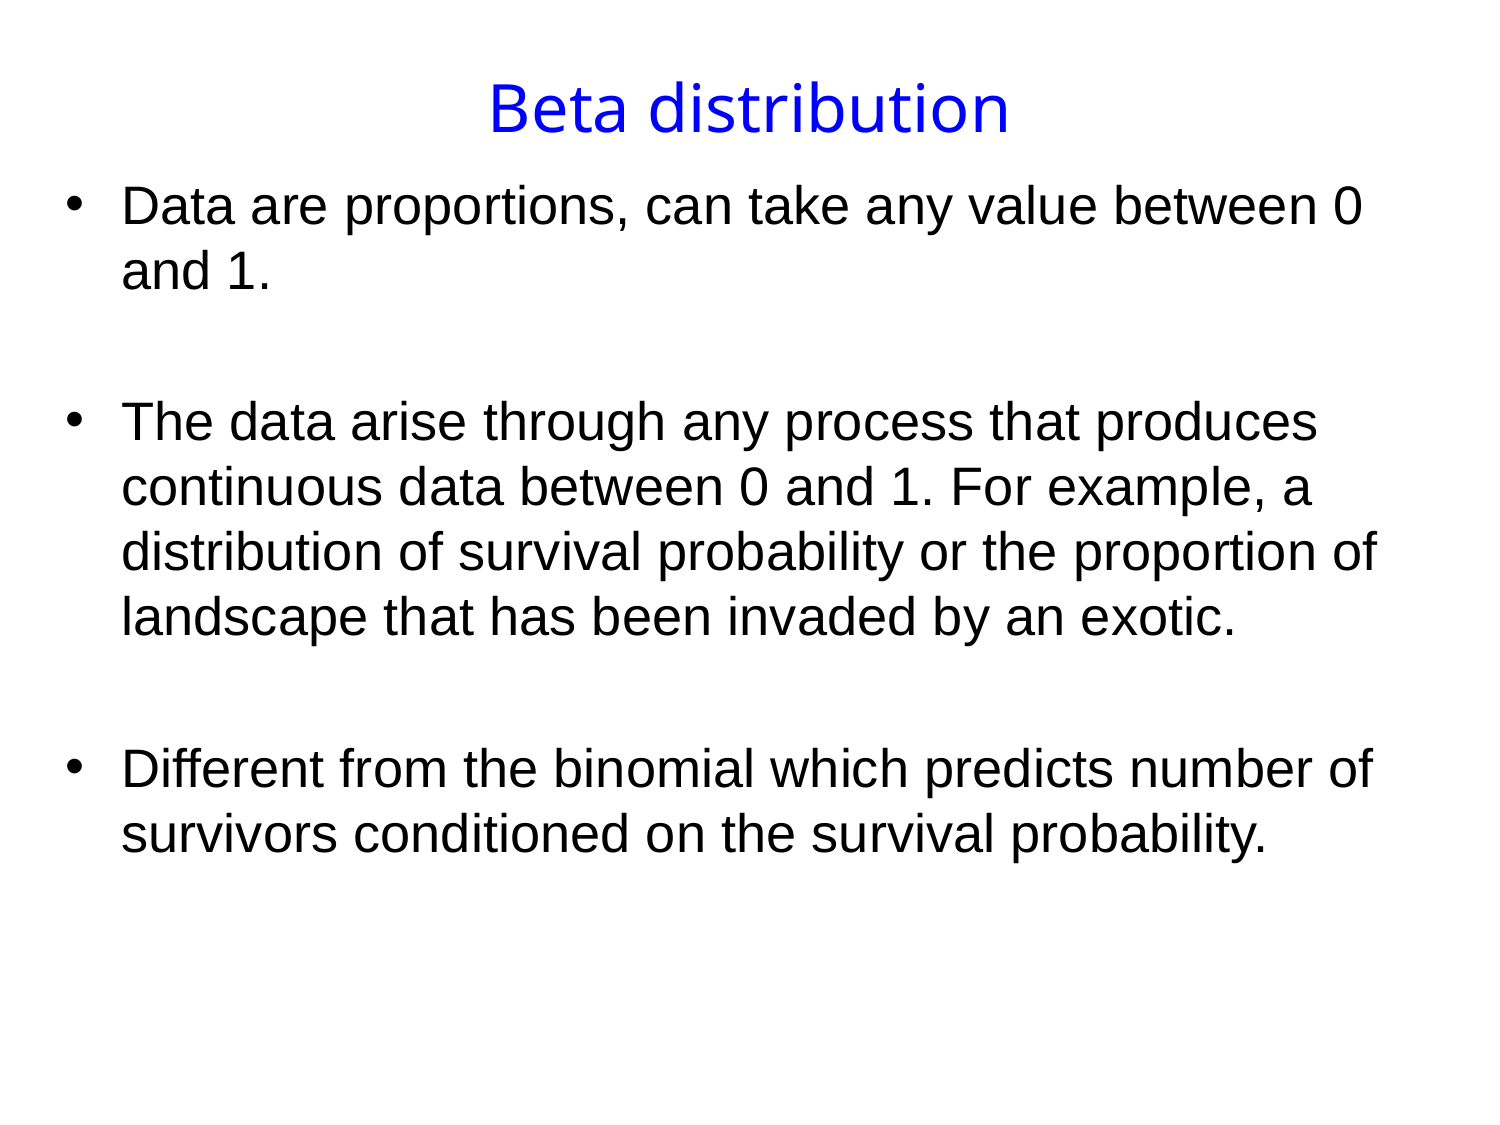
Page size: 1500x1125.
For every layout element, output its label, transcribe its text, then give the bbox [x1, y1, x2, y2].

title Beta distribution [75, 12, 1425, 162]
list Data are proportions, can take any value between 0 and 1. The data arise through any process that produces continuous data between 0 and 1. For example, a distribution of survival probability or the proportion of landscape that has been invaded by an exotic. Different from the binomial which predicts number of survivors conditioned on the survival probability. [50, 162, 1463, 905]
